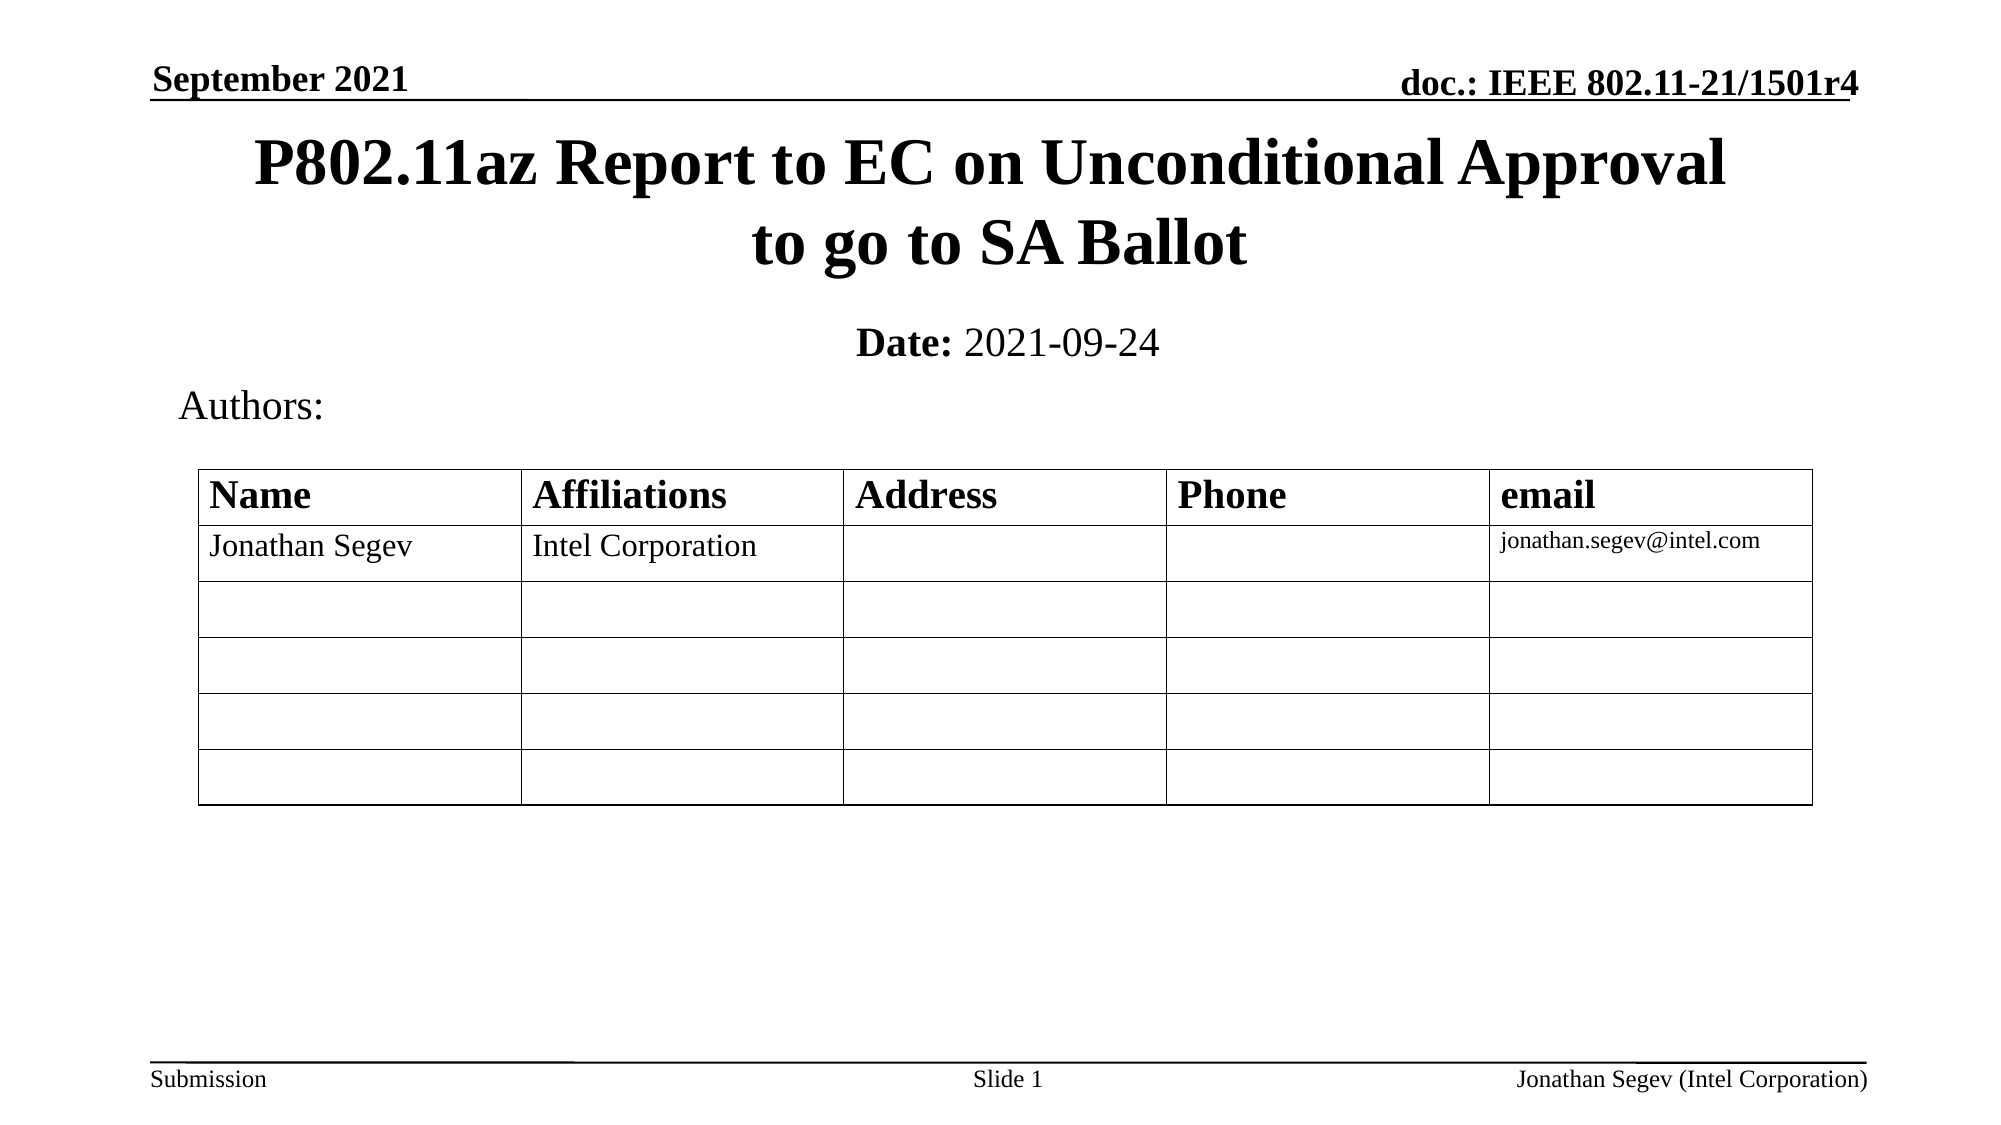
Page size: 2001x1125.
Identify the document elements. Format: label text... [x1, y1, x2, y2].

text_box Authors: [162, 369, 401, 433]
title P802.11az Report to EC on Unconditional Approval to go to SA Ballot [149, 76, 1851, 319]
subtitle Date: 2021-09-24 [307, 306, 1709, 386]
footer Jonathan Segev (Intel Corporation) [1171, 1061, 1869, 1093]
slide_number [152, 54, 563, 100]
slide_number Slide 1 [950, 1061, 1067, 1123]
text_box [183, 468, 1859, 855]
